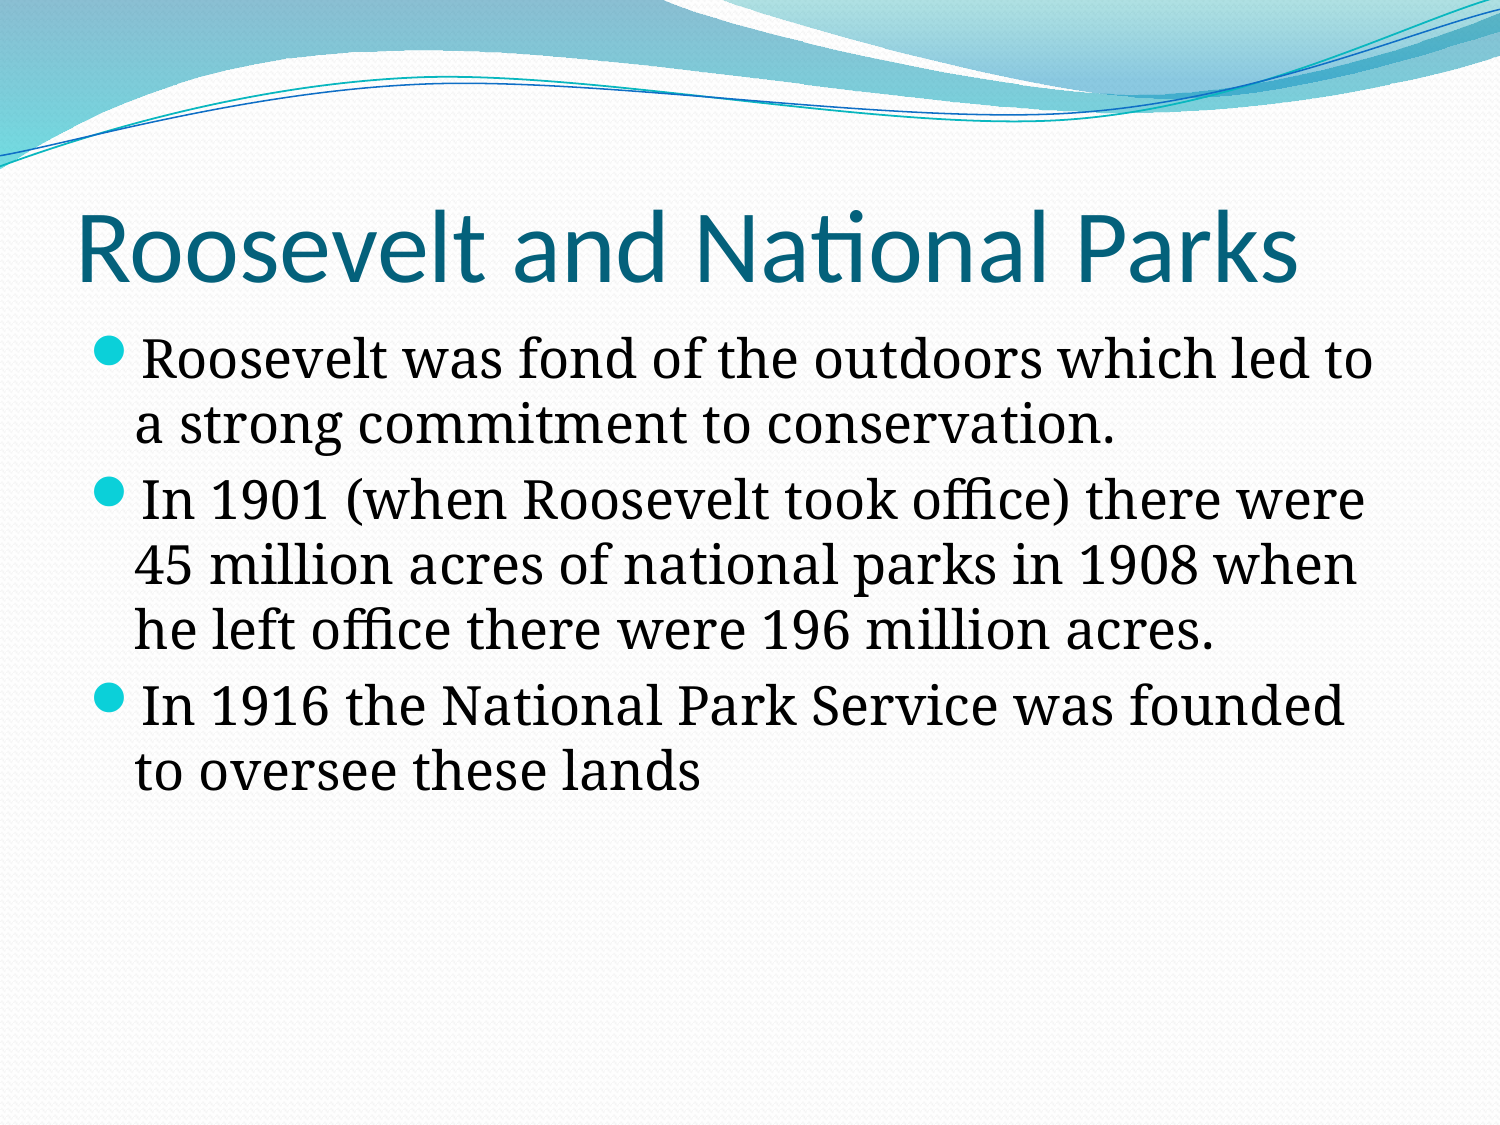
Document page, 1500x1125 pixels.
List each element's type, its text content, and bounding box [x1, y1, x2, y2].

list Roosevelt was fond of the outdoors which led to a strong commitment to conservation. In 1901 (when Roosevelt took office) there were 45 million acres of national parks in 1908 when he left office there were 196 million acres. In 1916 the National Park Service was founded to oversee these lands [75, 317, 1425, 1038]
title Roosevelt and National Parks [75, 115, 1425, 303]
